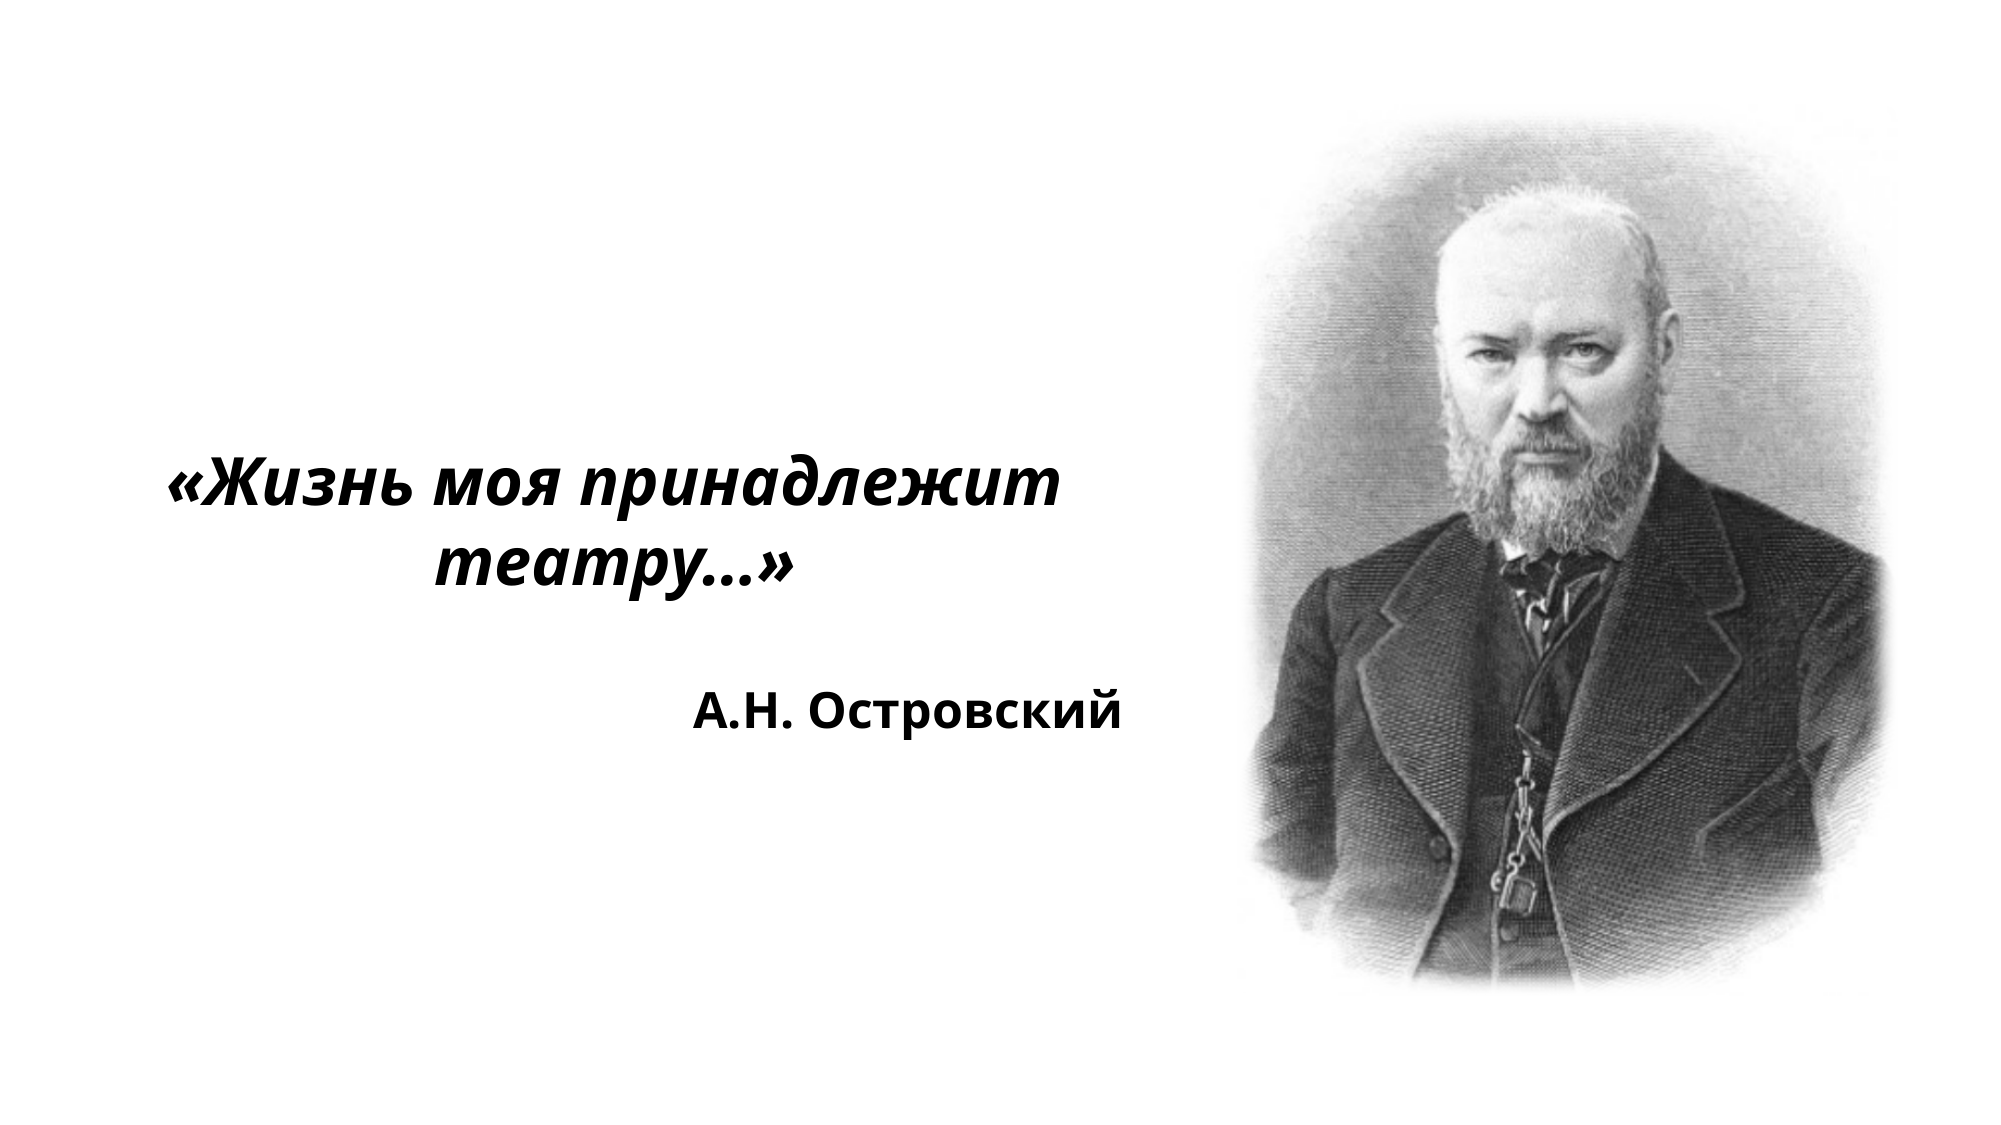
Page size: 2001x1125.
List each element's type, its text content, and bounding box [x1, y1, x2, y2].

text_box «Жизнь моя принадлежит театру…» А.Н. Островский [91, 431, 1139, 746]
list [1237, 104, 1898, 996]
